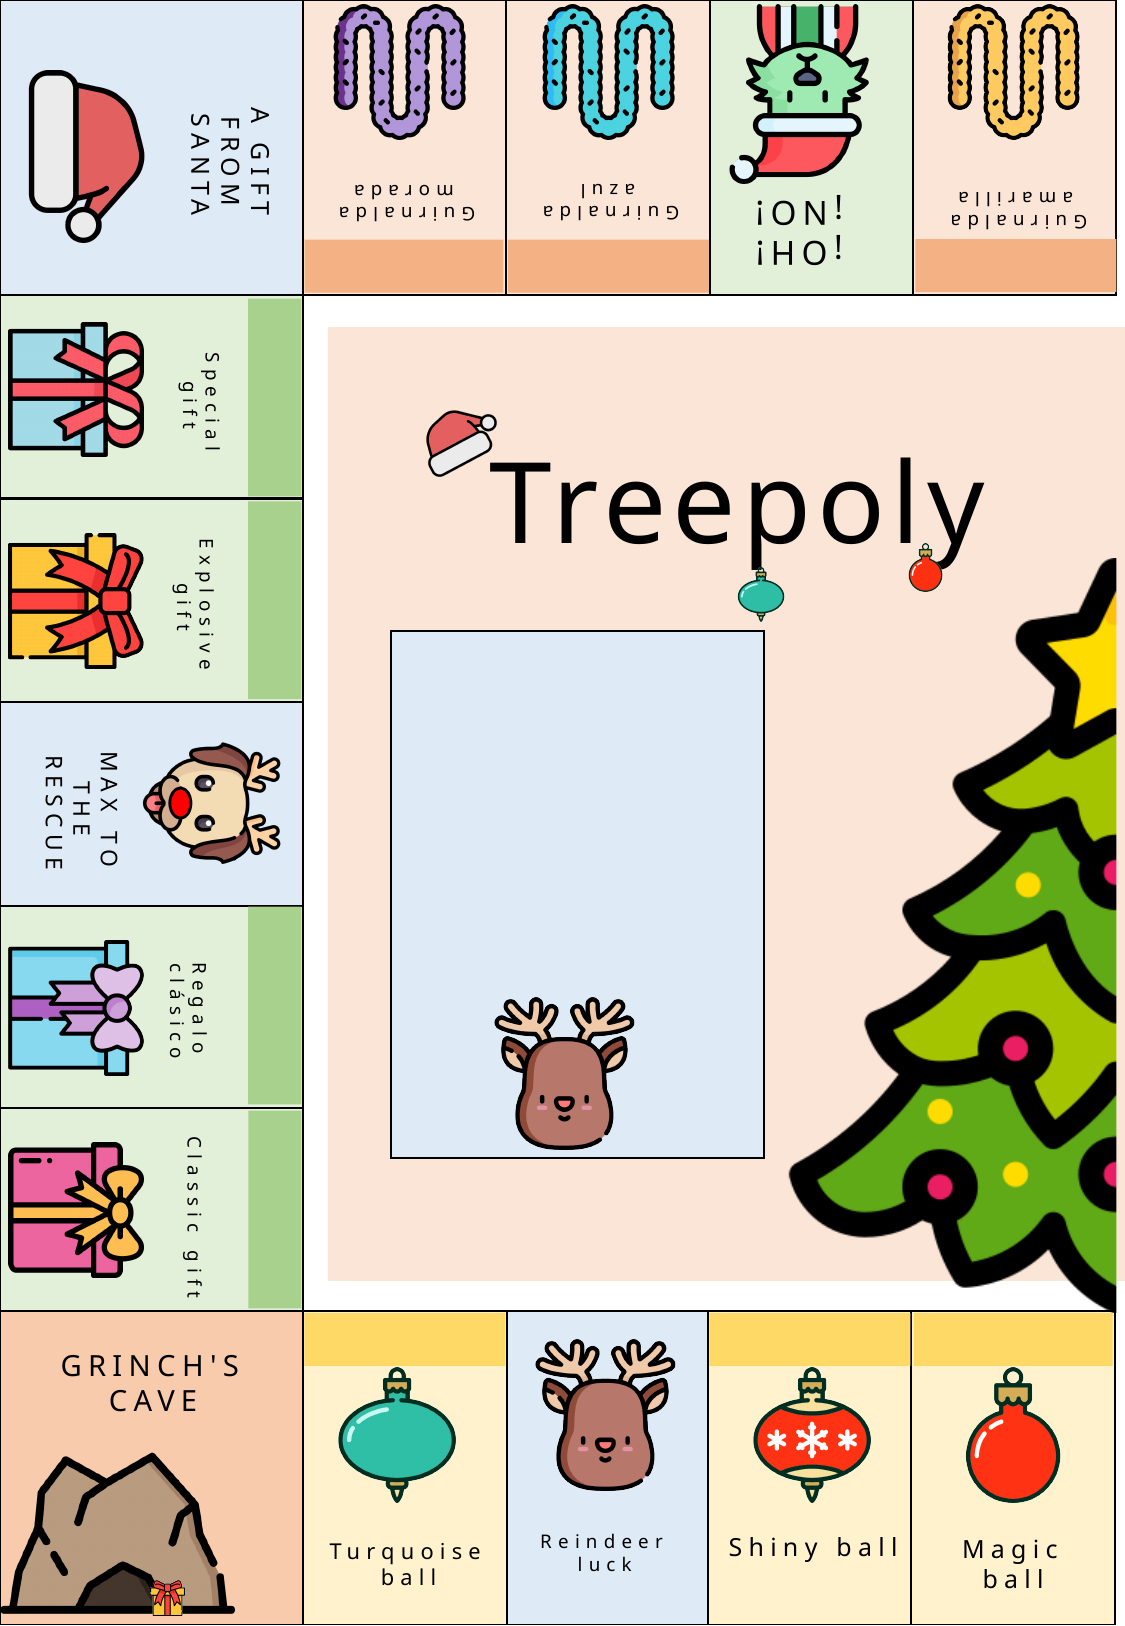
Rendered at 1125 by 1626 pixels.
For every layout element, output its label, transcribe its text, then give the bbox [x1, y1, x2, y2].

text_box [910, 1314, 1116, 1526]
text_box [302, 1312, 506, 1625]
picture [0, 70, 173, 243]
text_box [708, 1312, 911, 1367]
picture [8, 322, 144, 458]
text_box Shiny ball [711, 1523, 916, 1569]
text_box [247, 906, 302, 1105]
text_box [247, 500, 302, 700]
text_box [914, 238, 1117, 293]
text_box Treepoly [396, 423, 1079, 574]
text_box A GIFT FROM SANTA [178, 62, 284, 267]
text_box Guirnalda amarilla [922, 181, 1110, 242]
text_box Guirnalda morada [310, 173, 498, 234]
text_box [247, 1110, 302, 1309]
text_box Guirnalda azul [514, 173, 702, 234]
picture [329, 1367, 465, 1503]
picture [734, 543, 1117, 1314]
picture [709, 4, 889, 184]
text_box [0, 0, 302, 294]
picture [8, 533, 144, 669]
text_box [912, 0, 1117, 296]
picture [945, 4, 1081, 140]
text_box [0, 294, 304, 499]
picture [0, 1415, 235, 1625]
text_box [390, 630, 738, 1159]
picture [8, 1142, 144, 1278]
text_box [304, 238, 504, 294]
text_box [0, 907, 304, 1109]
text_box Magic ball [911, 1526, 1116, 1602]
text_box Turquoise ball [306, 1530, 511, 1598]
picture [471, 940, 640, 1150]
text_box [302, 0, 505, 296]
picture [331, 4, 467, 140]
text_box [317, 316, 1125, 1293]
text_box [303, 1312, 506, 1367]
text_box [506, 1310, 707, 1522]
text_box Reindeer luck [502, 1522, 707, 1583]
text_box [707, 1310, 910, 1625]
text_box [709, 0, 912, 296]
picture [540, 4, 676, 140]
picture [137, 729, 284, 877]
text_box [913, 1314, 1114, 1367]
text_box Special gift [172, 311, 232, 499]
text_box [910, 1569, 1116, 1625]
text_box [0, 499, 304, 703]
text_box GRINCH'S CAVE [20, 1339, 286, 1425]
picture [529, 1339, 681, 1491]
text_box Regalo clásico [159, 917, 219, 1105]
text_box MAX TO THE RESCUE [33, 704, 131, 921]
text_box [505, 0, 709, 296]
text_box [0, 703, 304, 907]
text_box [506, 1583, 707, 1625]
picture [8, 940, 144, 1076]
text_box [0, 1312, 302, 1625]
text_box Explosive gift [166, 513, 226, 701]
text_box ¡OH! ¡NO! [697, 187, 902, 282]
text_box Classic gift [176, 1115, 214, 1320]
text_box [0, 1109, 304, 1312]
picture [744, 1367, 880, 1503]
text_box [507, 238, 710, 294]
text_box [247, 298, 302, 497]
picture [405, 382, 513, 491]
picture [945, 1367, 1081, 1503]
